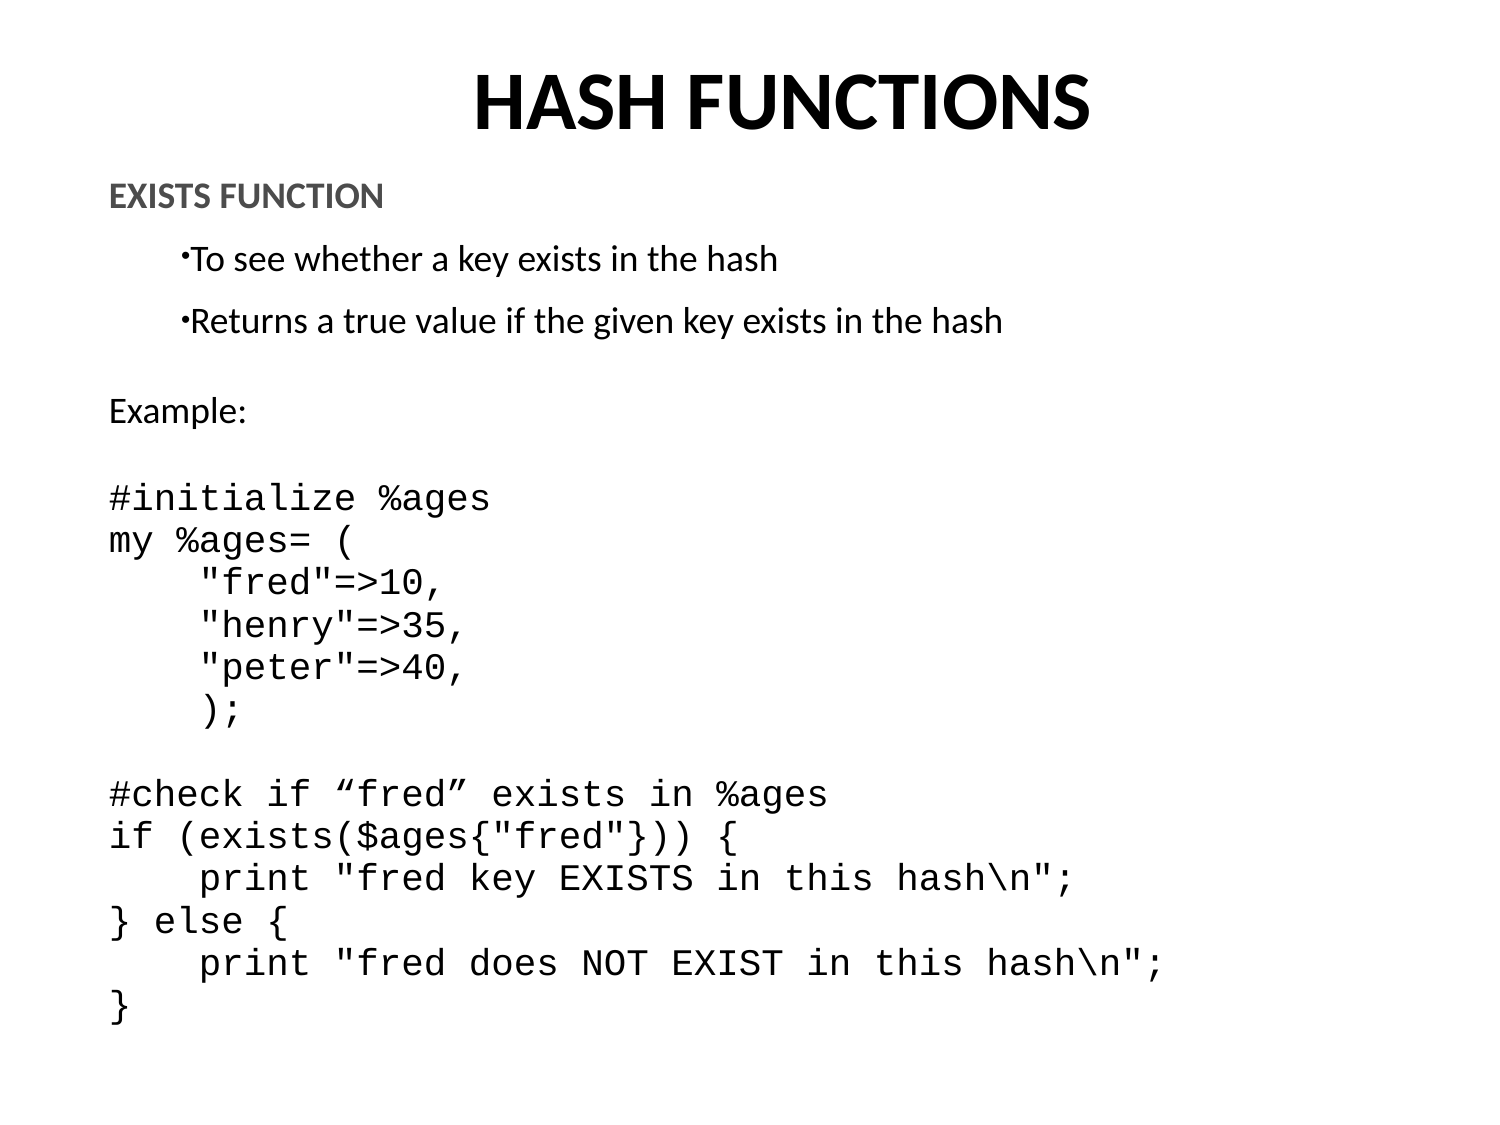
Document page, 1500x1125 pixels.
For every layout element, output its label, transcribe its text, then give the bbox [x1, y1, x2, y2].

text_box HASH FUNCTIONS [397, 34, 1169, 141]
text_box EXISTS FUNCTION To see whether a key exists in the hash Returns a true value if the given key exists in the hash Example: #initialize %ages my %ages= ( "fred"=>10, "henry"=>35, "peter"=>40, ); #check if “fred” exists in %ages if (exists($ages{"fred"})) { print "fred key EXISTS in this hash\n"; } else { print "fred does NOT EXIST in this hash\n"; } [95, 161, 1232, 1027]
